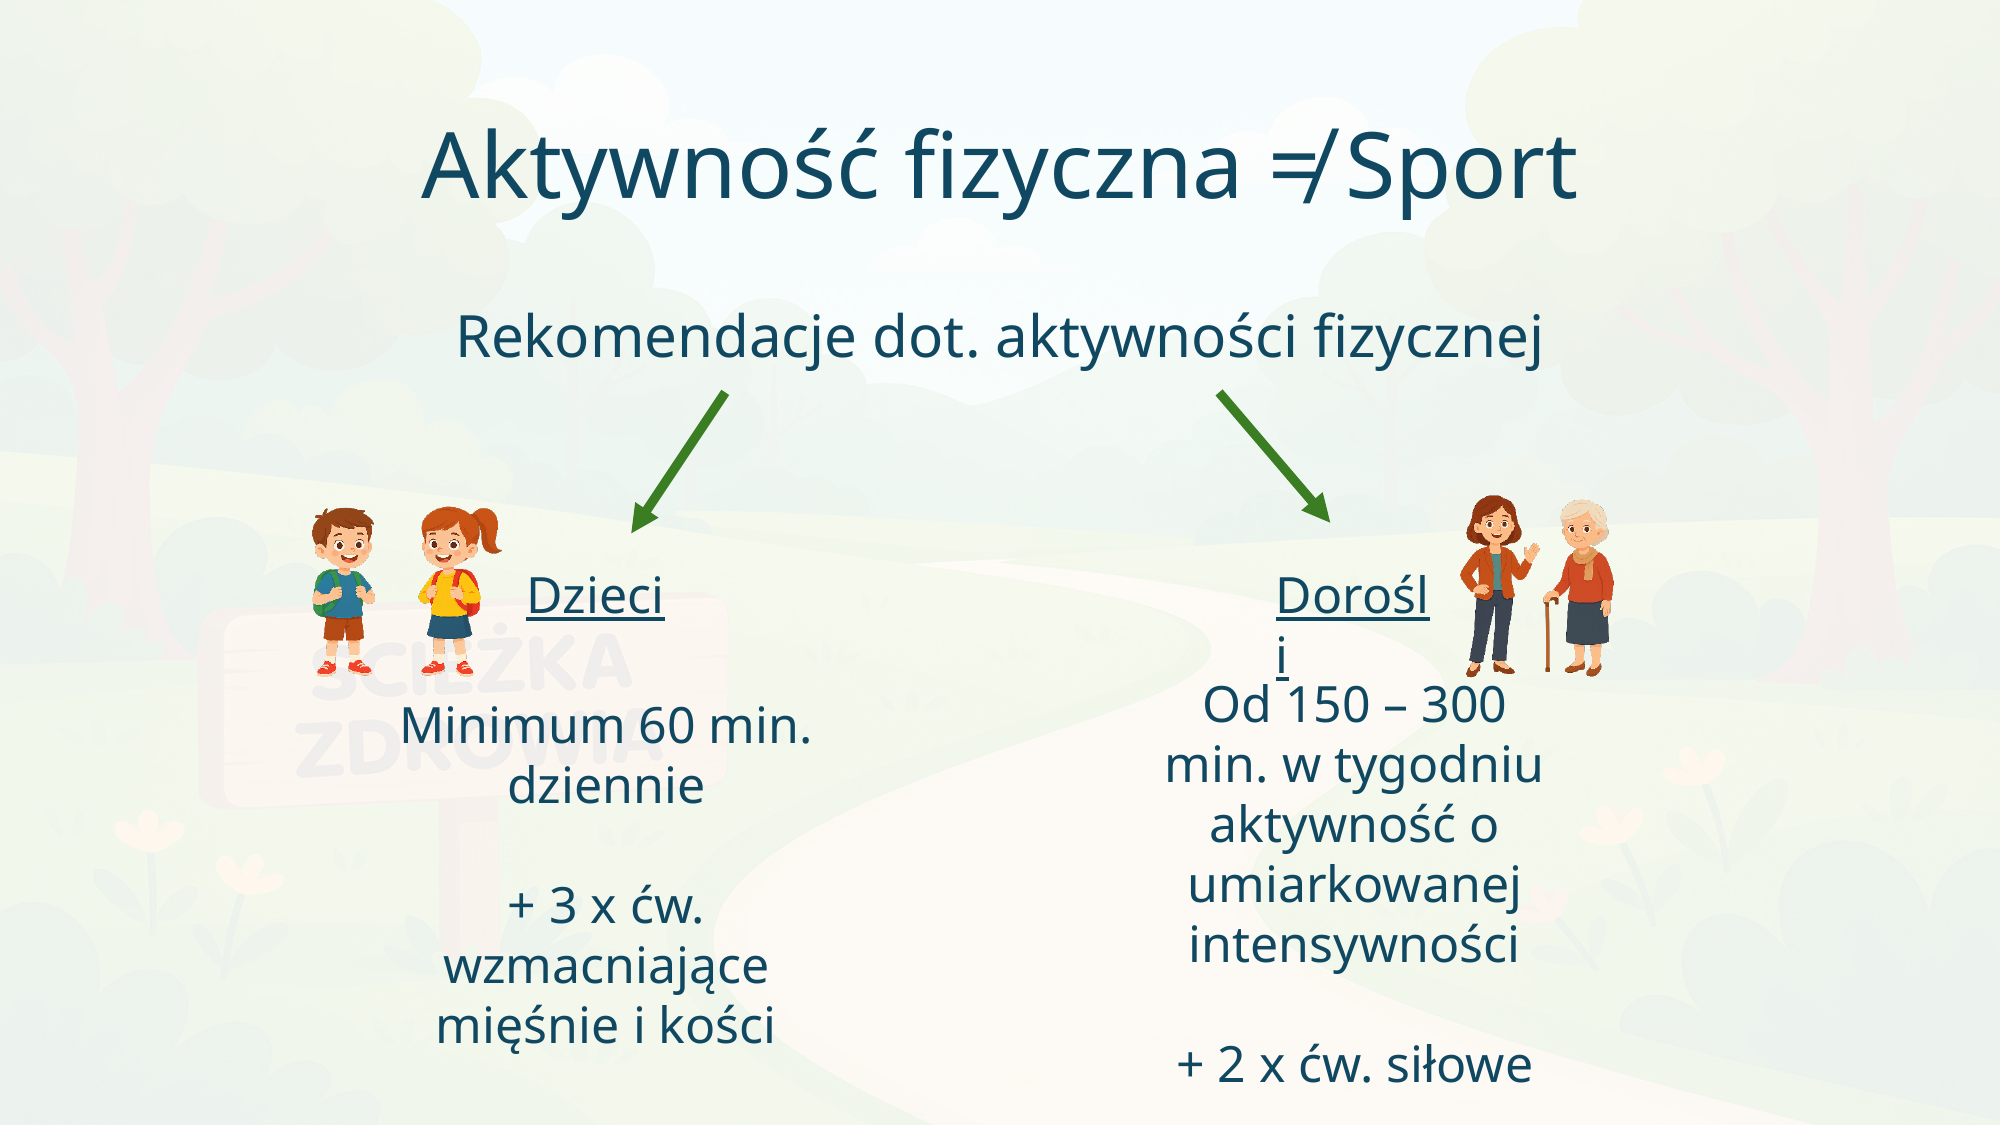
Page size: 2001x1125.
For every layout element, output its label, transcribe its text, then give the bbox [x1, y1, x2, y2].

picture [1385, 484, 1689, 687]
text_box Dorośli [1261, 555, 1385, 664]
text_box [1218, 391, 1331, 524]
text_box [630, 391, 726, 534]
text_box Od 150 – 300 min. w tygodniu aktywność o umiarkowanej intensywności + 2 x ćw. siłowe [1144, 664, 1566, 1100]
title Aktywność fizyczna ≠ Sport [137, 59, 1863, 278]
list Rekomendacje dot. aktywności fizycznej [137, 299, 1863, 1086]
picture [246, 490, 549, 693]
text_box Dzieci [549, 555, 700, 631]
text_box Minimum 60 min. dziennie + 3 x ćw. wzmacniające mięśnie i kości [365, 686, 848, 1062]
